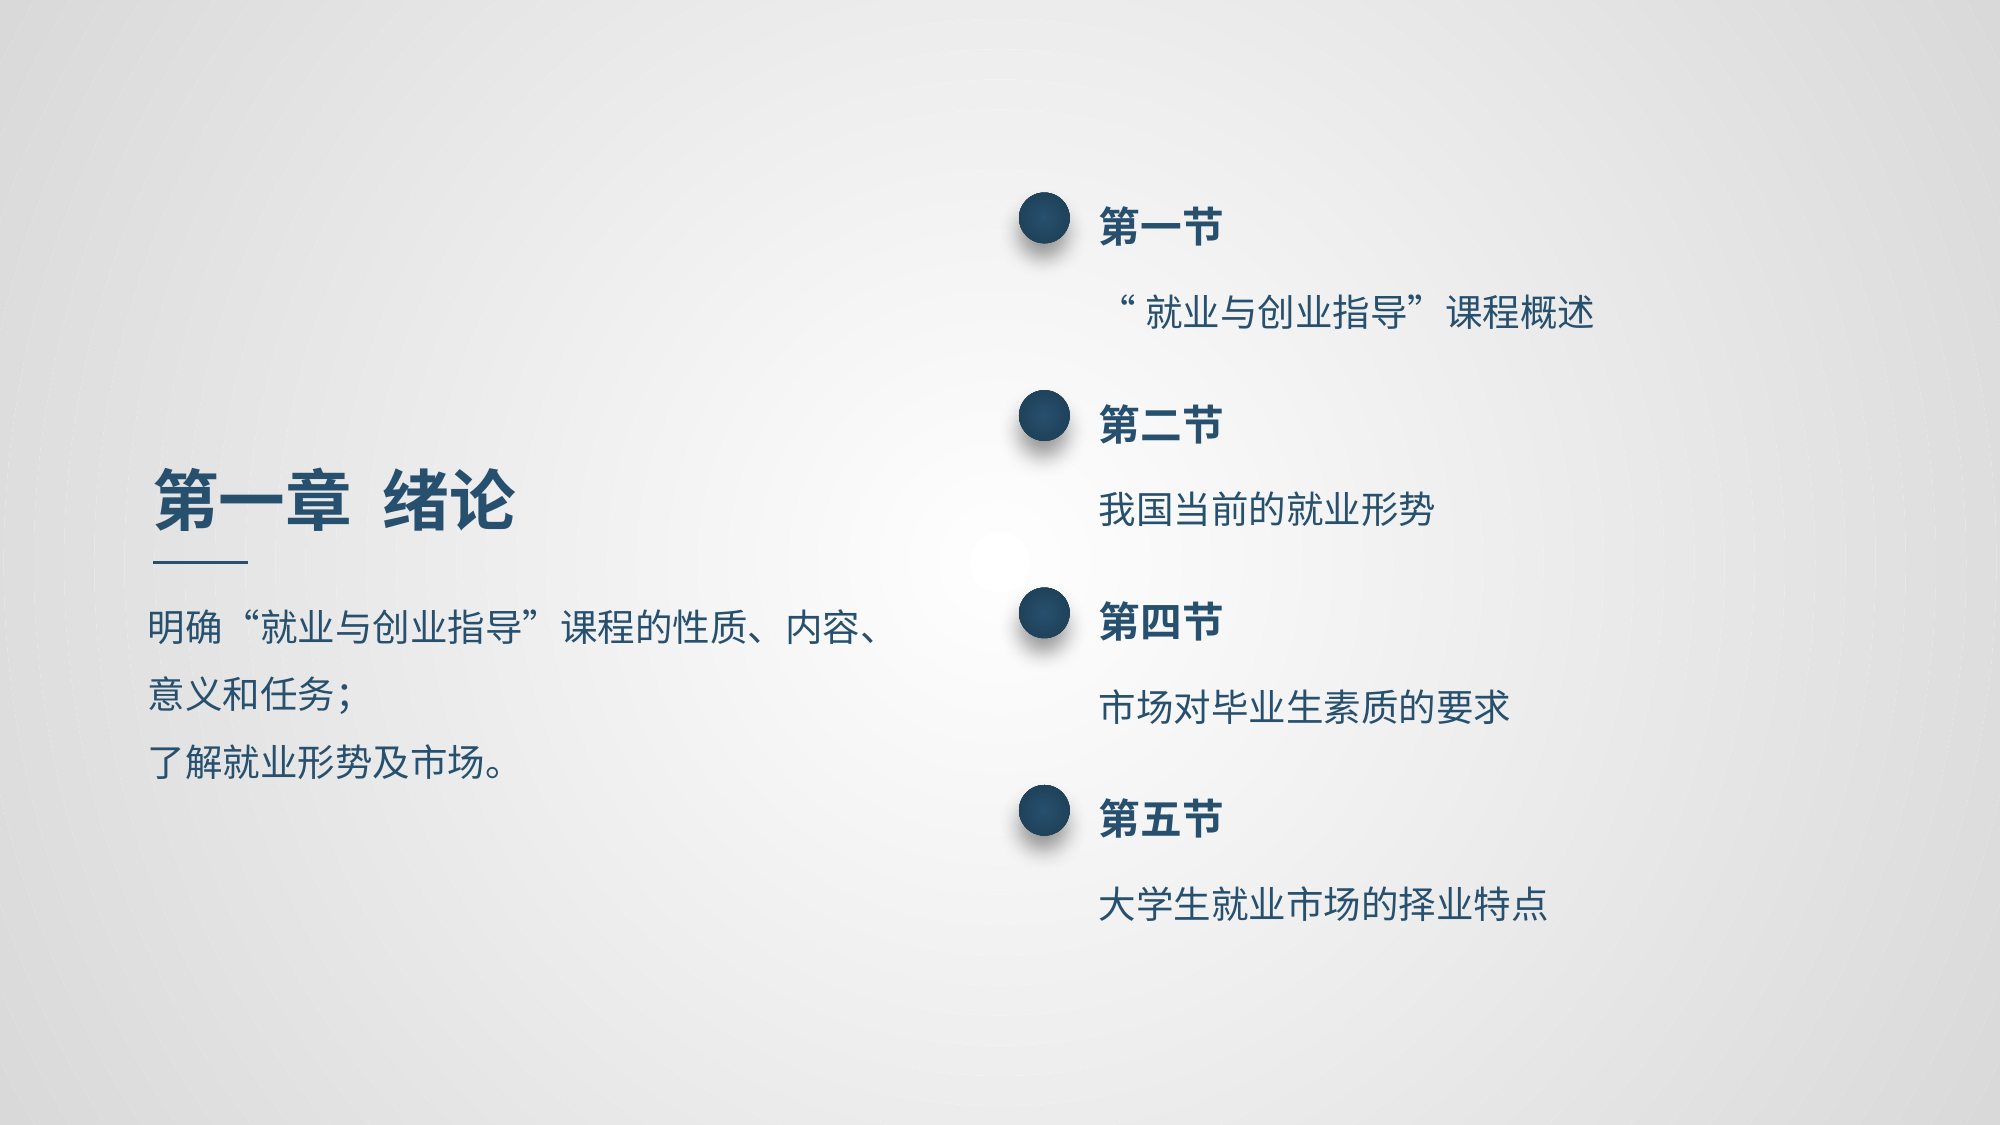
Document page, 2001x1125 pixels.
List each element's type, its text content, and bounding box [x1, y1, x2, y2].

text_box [1018, 784, 1664, 934]
text_box 第一章 绪论 [137, 451, 532, 546]
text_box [1018, 192, 1757, 342]
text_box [1018, 390, 1664, 539]
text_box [1018, 587, 1664, 736]
text_box 明确“就业与创业指导”课程的性质、内容、意义和任务； 了解就业形势及市场。 [132, 573, 887, 791]
